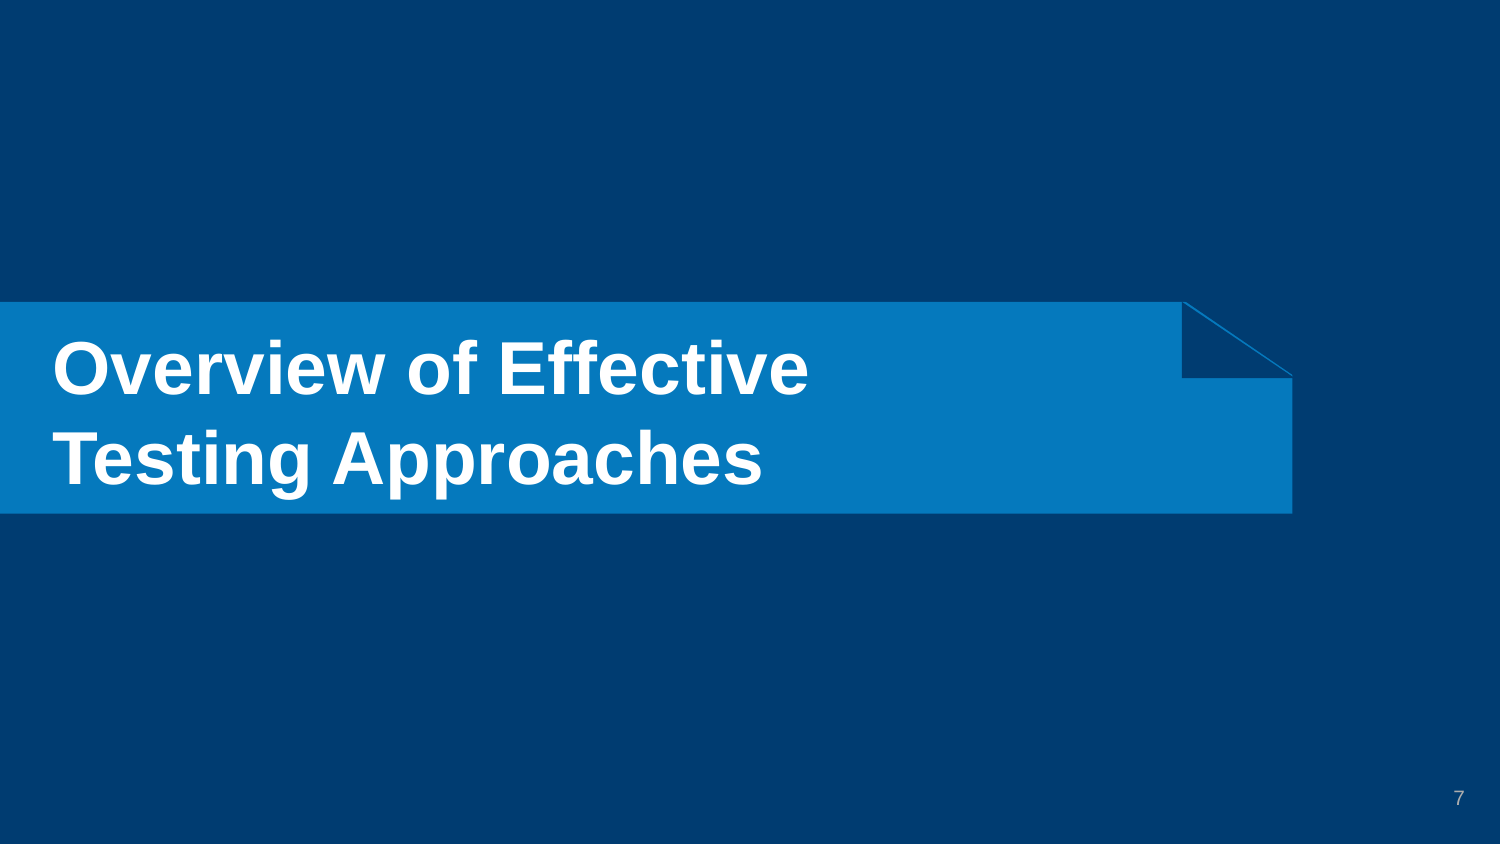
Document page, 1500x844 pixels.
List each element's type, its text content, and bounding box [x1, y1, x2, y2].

title Overview of Effective Testing Approaches [37, 330, 1025, 489]
slide_number 7 [1389, 764, 1480, 830]
